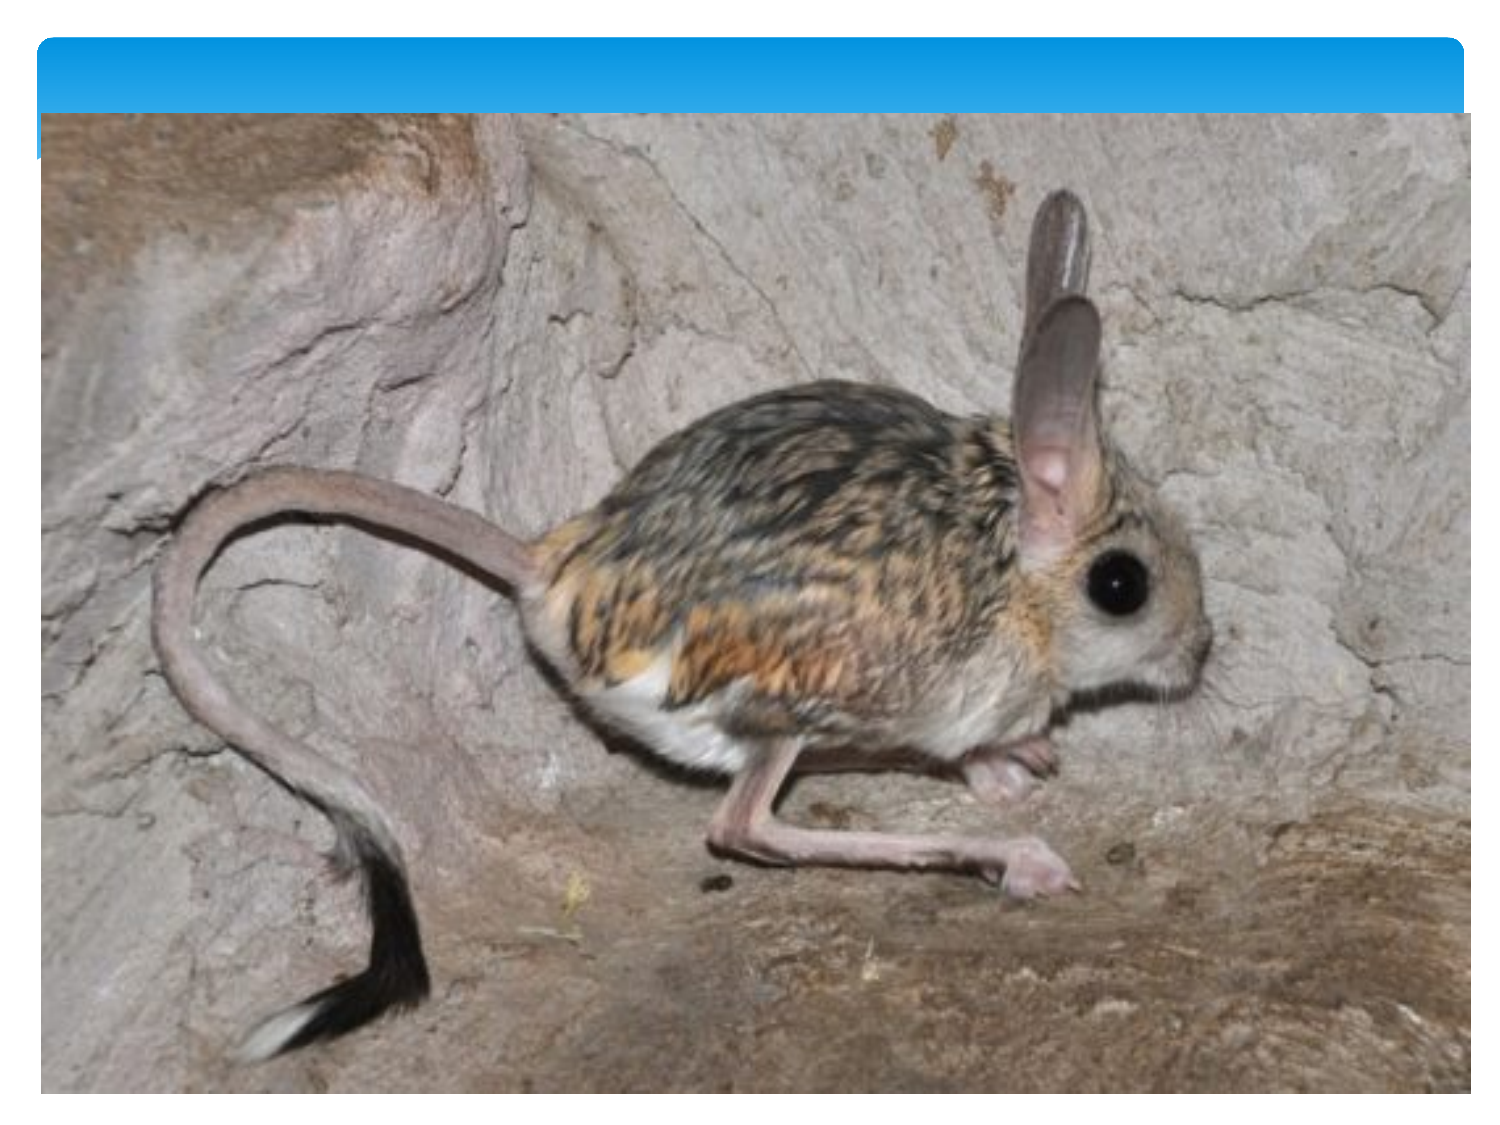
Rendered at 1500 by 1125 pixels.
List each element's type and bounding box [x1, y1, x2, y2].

picture [41, 113, 1471, 1095]
